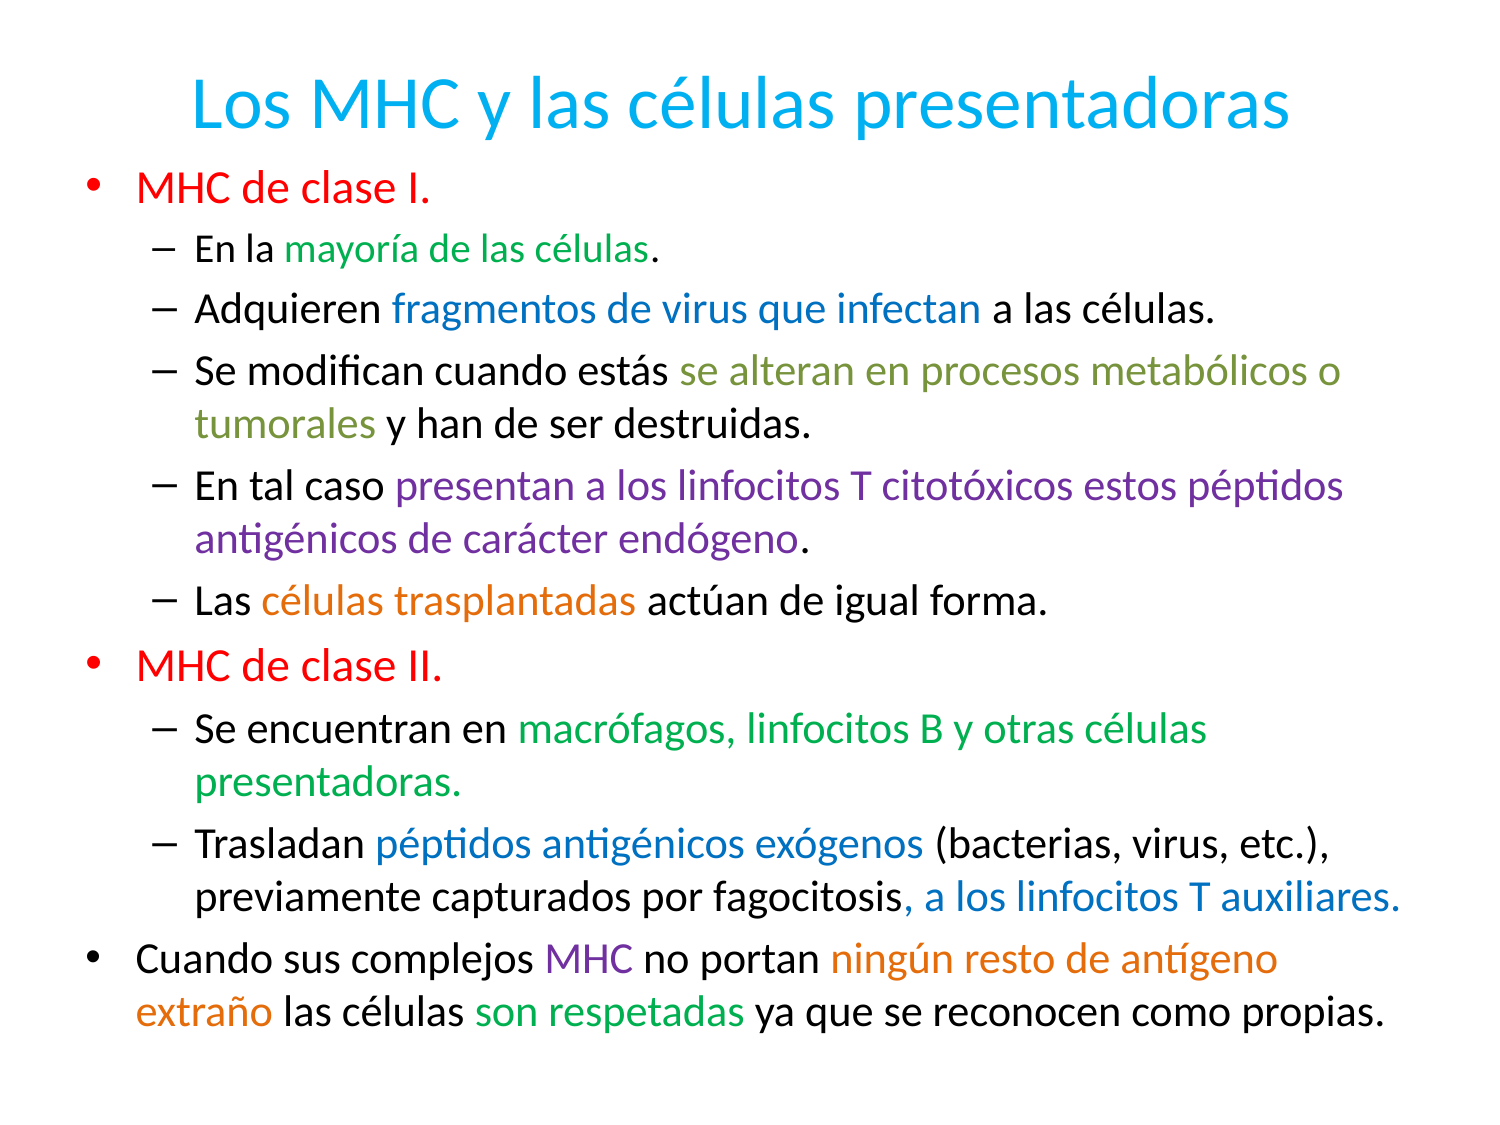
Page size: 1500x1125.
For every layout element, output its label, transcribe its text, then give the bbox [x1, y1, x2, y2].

list MHC de clase I. En la mayoría de las células. Adquieren fragmentos de virus que infectan a las células. Se modifican cuando estás se alteran en procesos metabólicos o tumorales y han de ser destruidas. En tal caso presentan a los linfocitos T citotóxicos estos péptidos antigénicos de carácter endógeno. Las células trasplantadas actúan de igual forma. MHC de clase II. Se encuentran en macrófagos, linfocitos B y otras células presentadoras. Trasladan péptidos antigénicos exógenos (bacterias, virus, etc.), previamente capturados por fagocitosis, a los linfocitos T auxiliares. Cuando sus complejos MHC no portan ningún resto de antígeno extraño las células son respetadas ya que se reconocen como propias. [70, 82, 1425, 1125]
title Los MHC y las células presentadoras [58, 45, 1425, 153]
